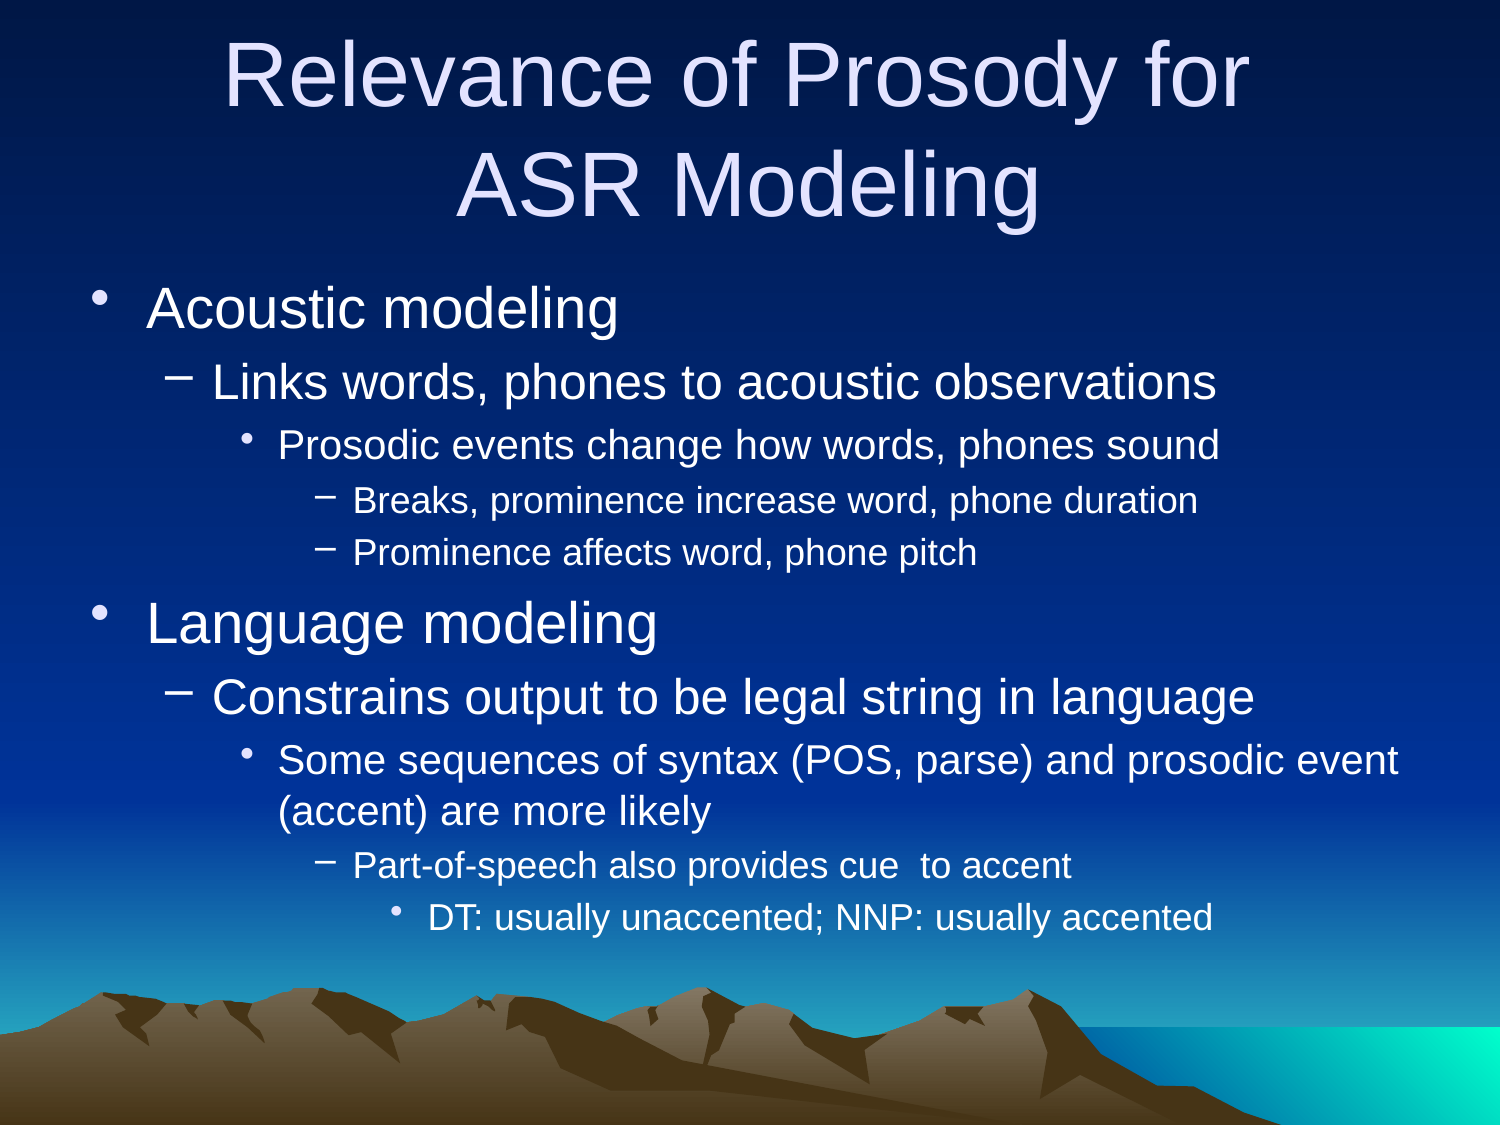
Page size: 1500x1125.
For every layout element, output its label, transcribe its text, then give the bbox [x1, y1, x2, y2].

title Relevance of Prosody for ASR Modeling [74, 30, 1426, 219]
list Acoustic modeling Links words, phones to acoustic observations Prosodic events change how words, phones sound Breaks, prominence increase word, phone duration Prominence affects word, phone pitch Language modeling Constrains output to be legal string in language Some sequences of syntax (POS, parse) and prosodic event (accent) are more likely Part-of-speech also provides cue to accent DT: usually unaccented; NNP: usually accented [74, 262, 1465, 1001]
